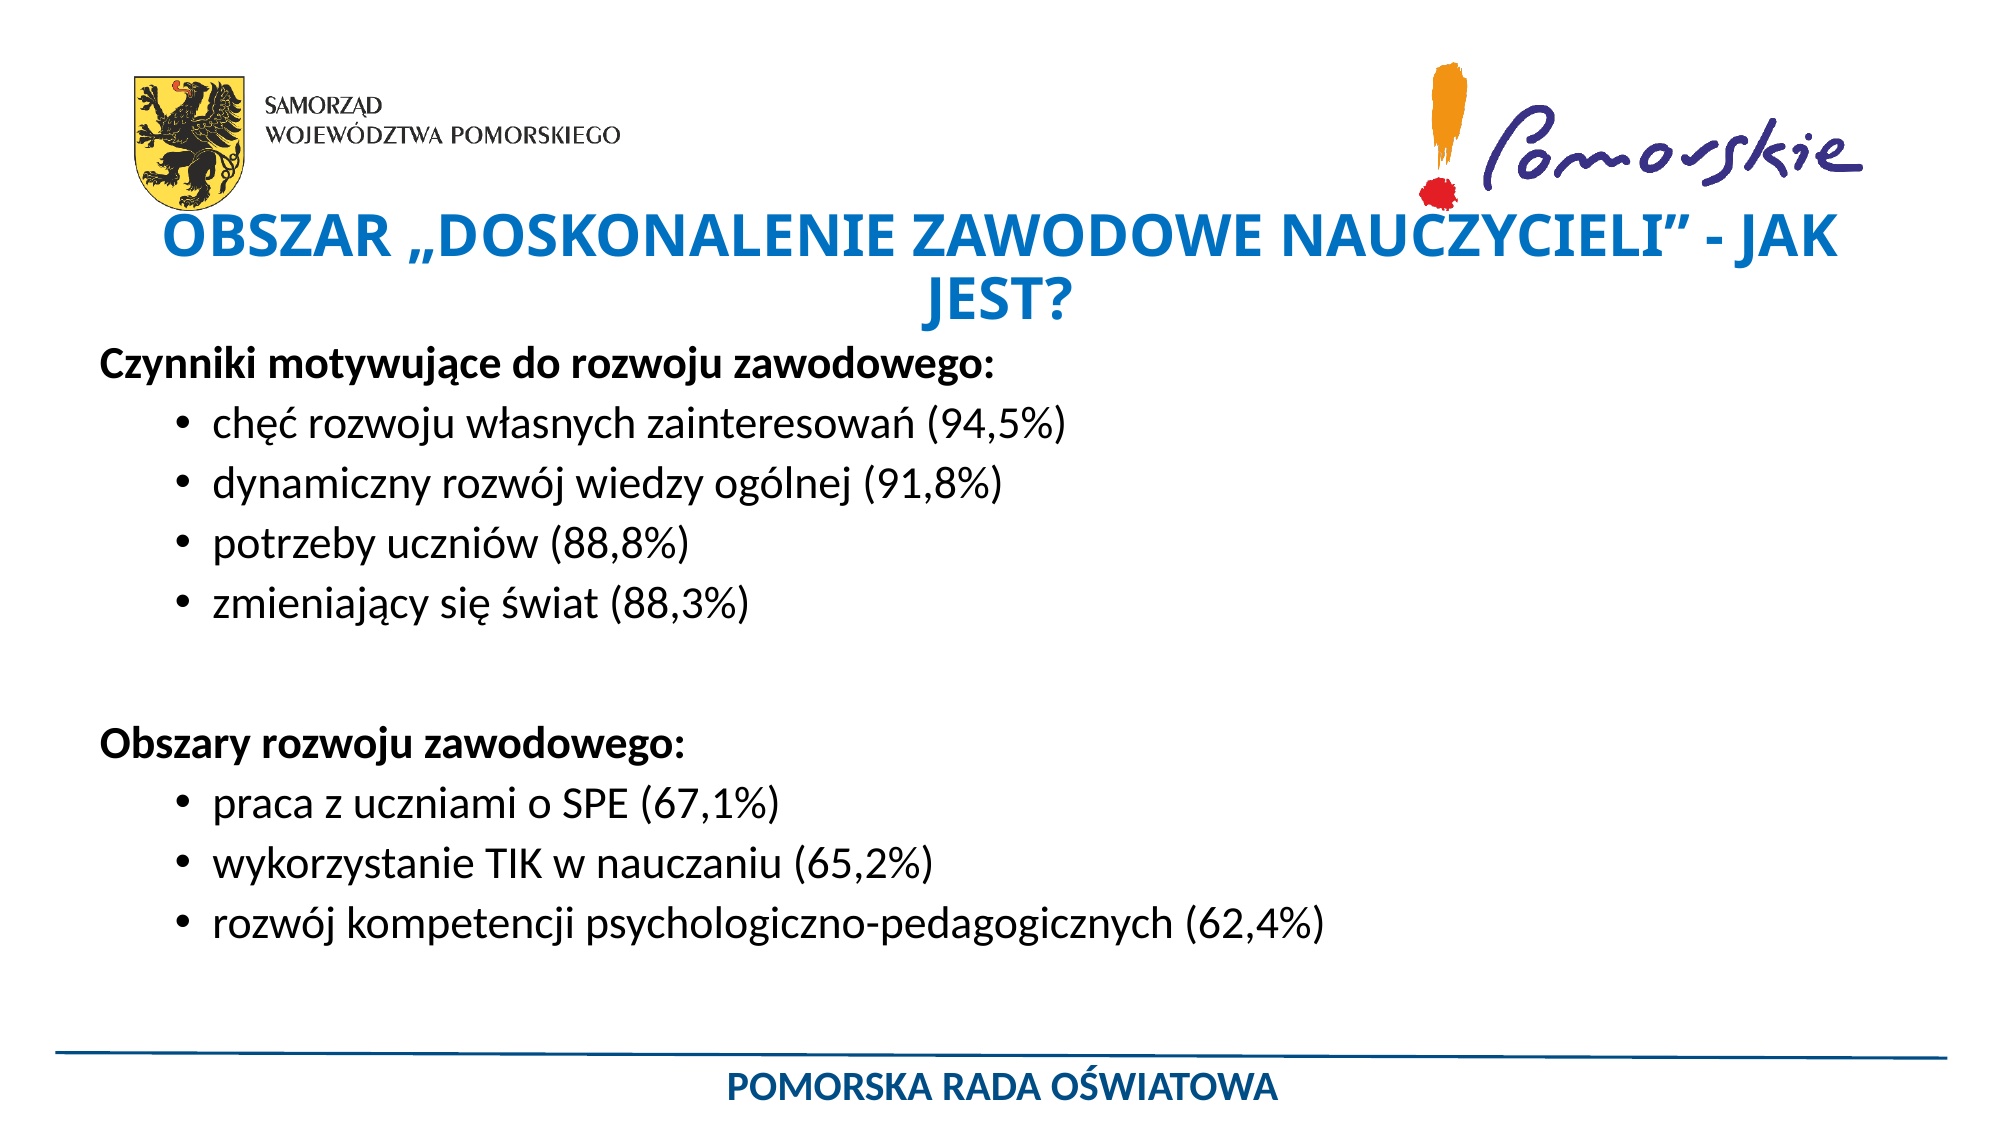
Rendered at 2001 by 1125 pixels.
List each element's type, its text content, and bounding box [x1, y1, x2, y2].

list Czynniki motywujące do rozwoju zawodowego: chęć rozwoju własnych zainteresowań (94,5%) dynamiczny rozwój wiedzy ogólnej (91,8%) potrzeby uczniów (88,8%) zmieniający się świat (88,3%) Obszary rozwoju zawodowego: praca z uczniami o SPE (67,1%) wykorzystanie TIK w nauczaniu (65,2%) rozwój kompetencji psychologiczno-pedagogicznych (62,4%) [85, 331, 1863, 1014]
picture [1419, 62, 1863, 206]
picture [134, 76, 620, 211]
title OBSZAR „DOSKONALENIE ZAWODOWE NAUCZYCIELI” - JAK JEST? [137, 206, 1863, 331]
